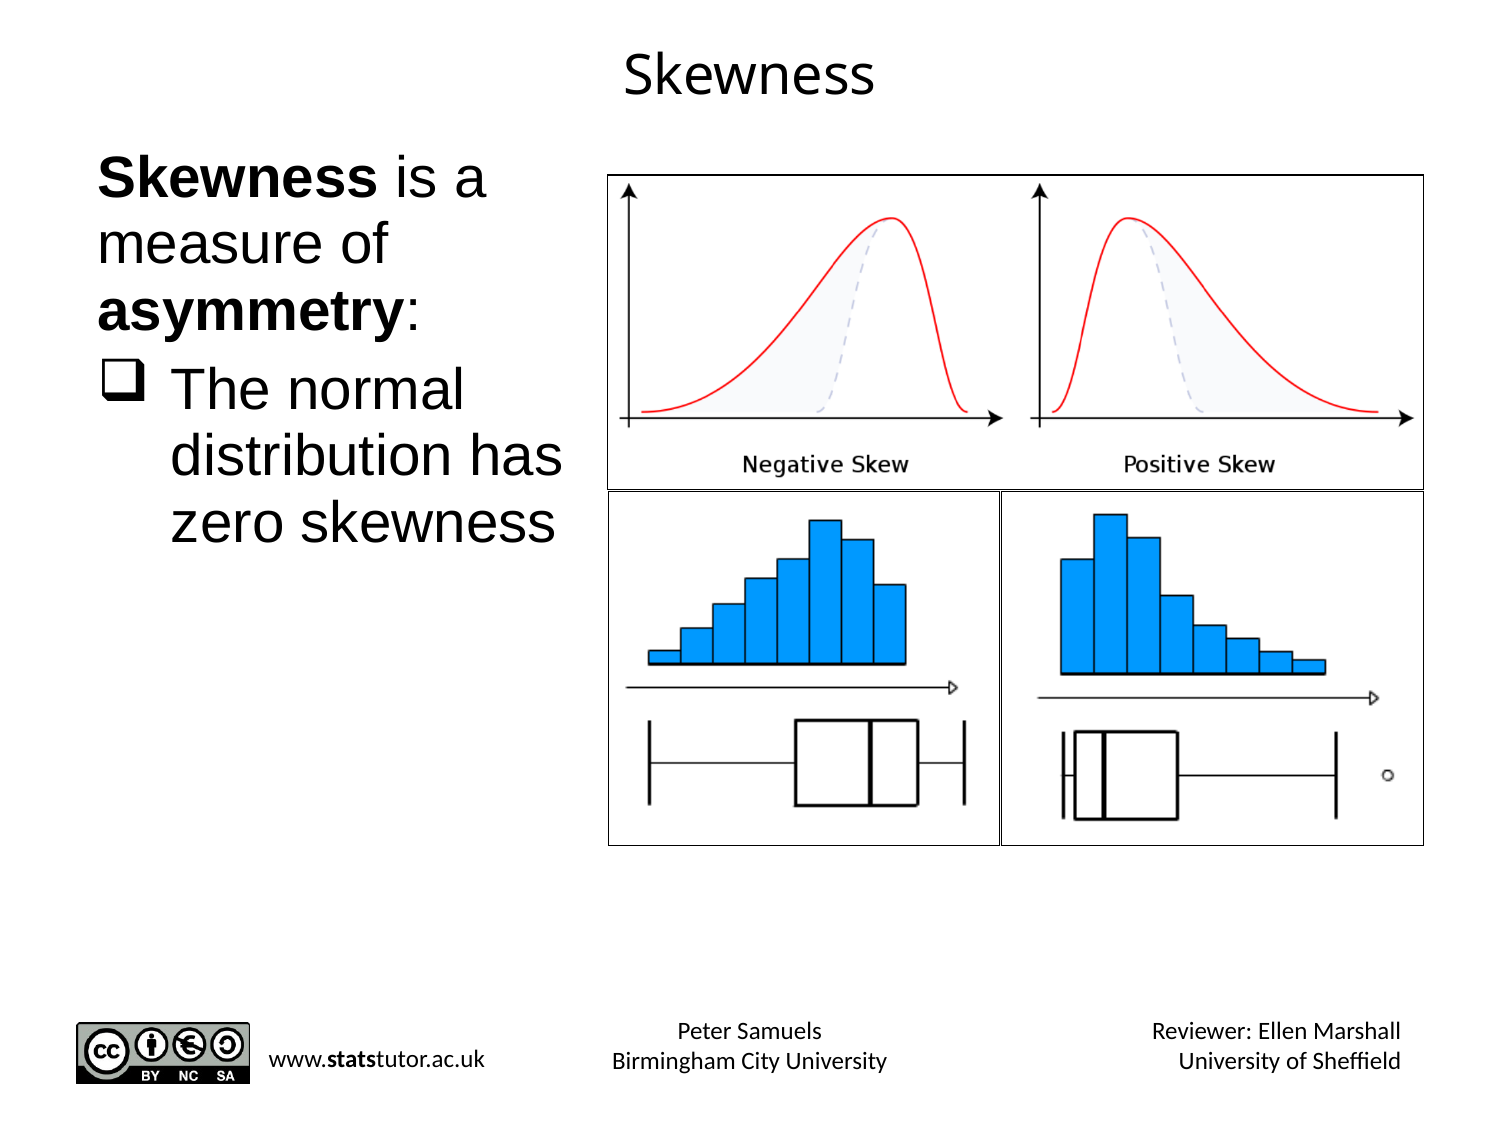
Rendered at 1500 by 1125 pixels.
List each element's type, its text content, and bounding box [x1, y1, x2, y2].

title Skewness [75, 30, 1425, 114]
text_box Reviewer: Ellen Marshall University of Sheffield [1038, 1007, 1417, 1083]
picture [607, 175, 1423, 489]
picture [1001, 491, 1424, 847]
text_box www.statstutor.ac.uk [254, 1035, 561, 1080]
text_box Peter Samuels Birmingham City University [549, 1007, 951, 1083]
picture [608, 491, 1000, 847]
text_box Skewness is a measure of asymmetry: The normal distribution has zero skewness [82, 136, 620, 563]
picture [76, 1022, 251, 1084]
